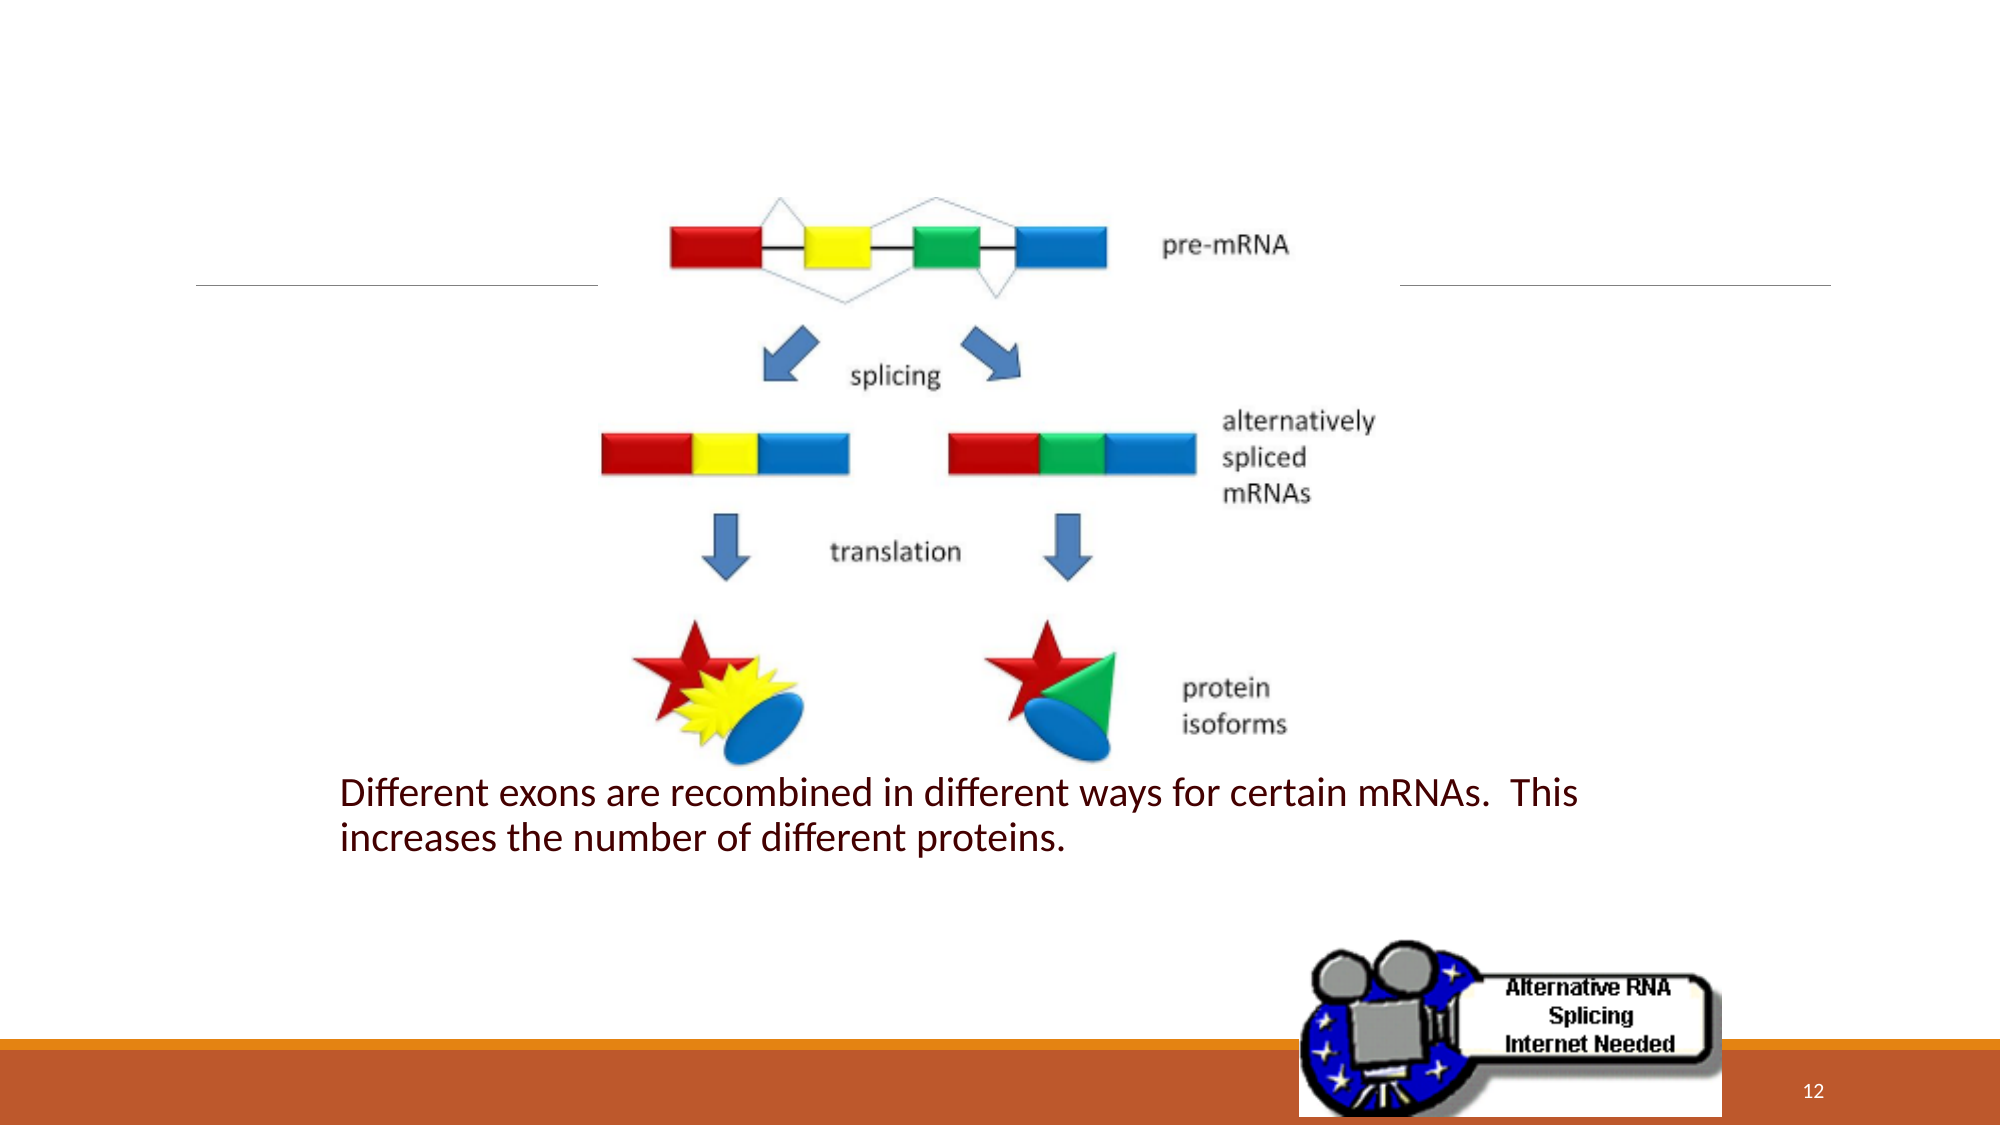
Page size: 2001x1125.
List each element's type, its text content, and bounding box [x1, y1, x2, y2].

picture [597, 196, 1401, 772]
picture [1299, 938, 1722, 1117]
title RNA Processing [180, 47, 1830, 285]
slide_number 12 [1729, 1059, 1840, 1120]
list Different exons are recombined in different ways for certain mRNAs. This increases the number of different proteins. [324, 762, 1675, 1005]
